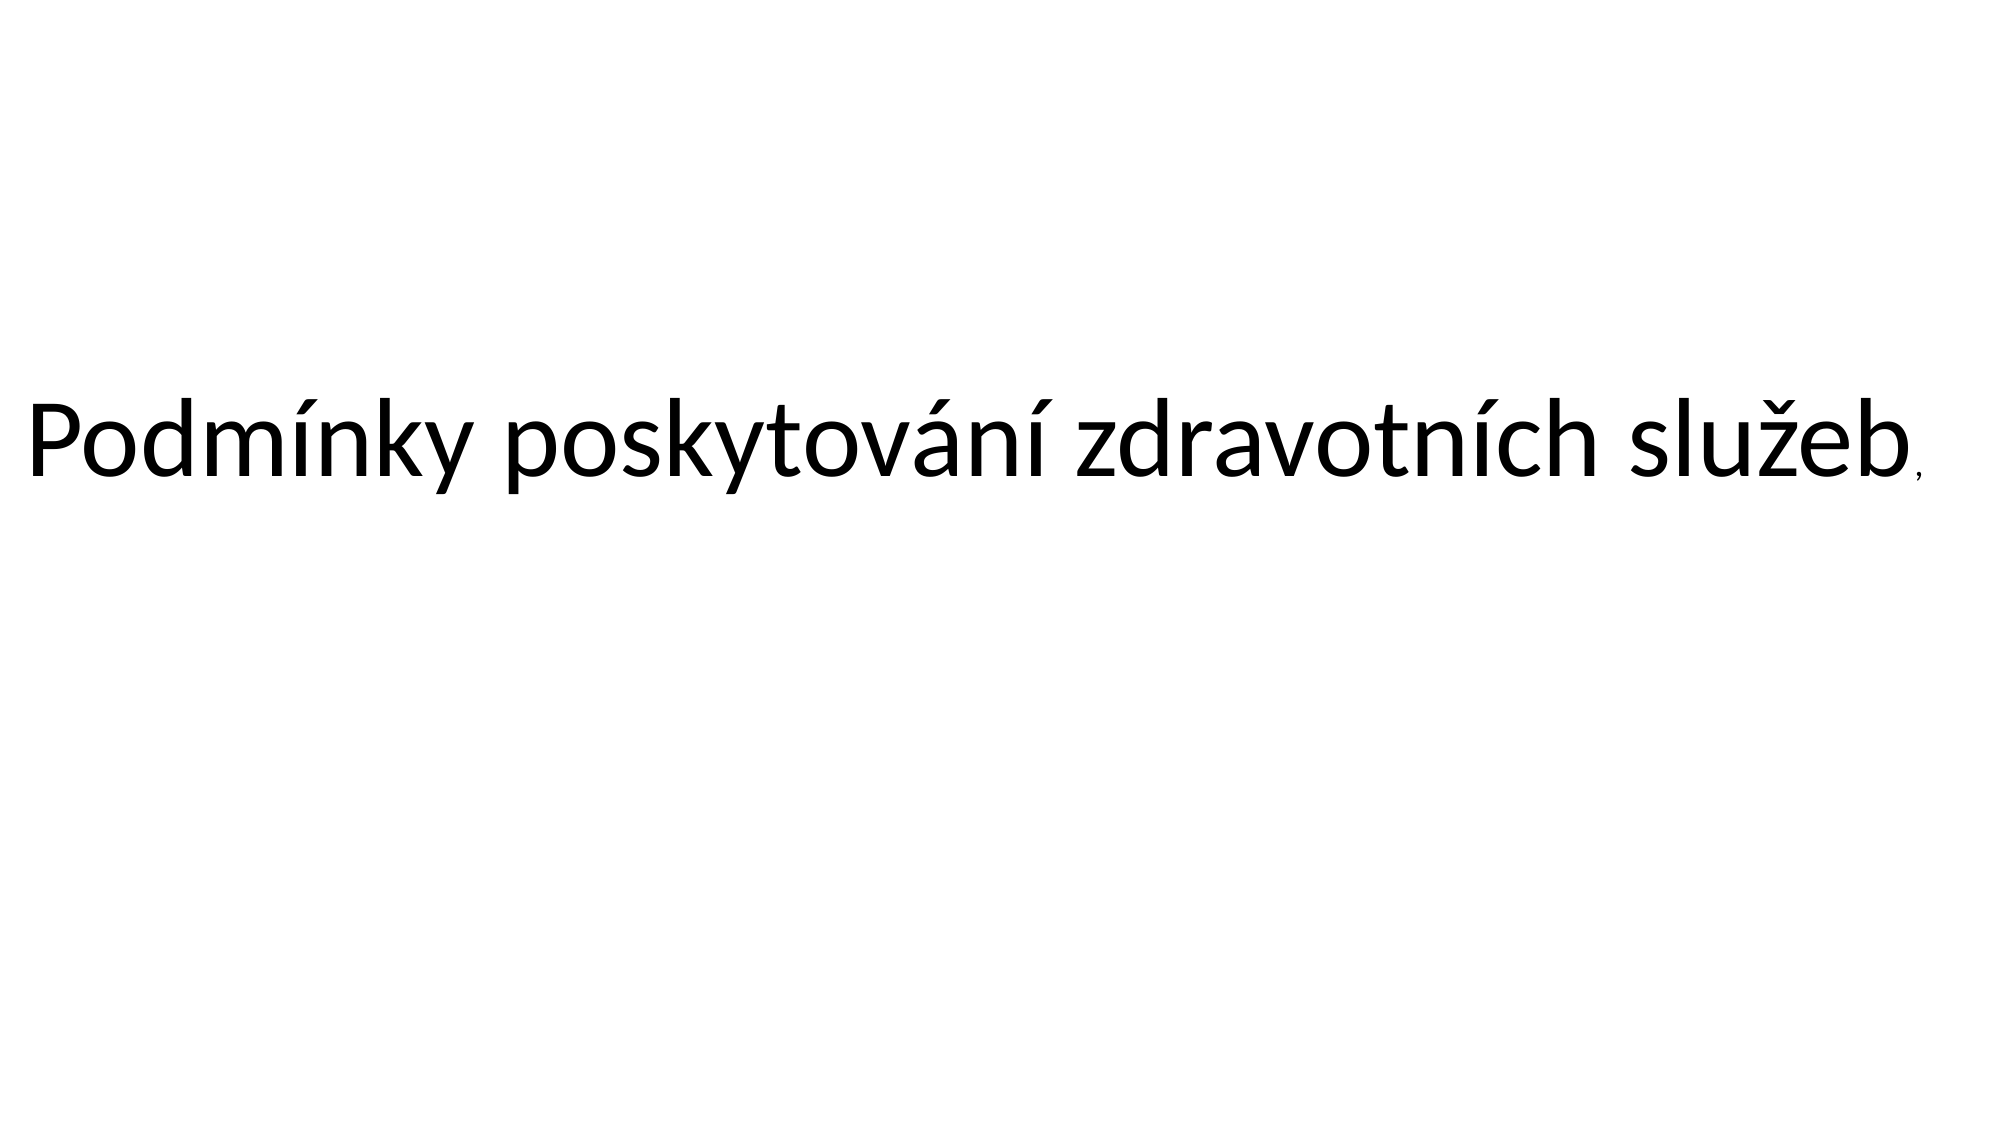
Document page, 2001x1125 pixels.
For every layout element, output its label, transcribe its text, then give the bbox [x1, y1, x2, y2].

text_box Podmínky poskytování zdravotních služeb, [10, 356, 1939, 506]
